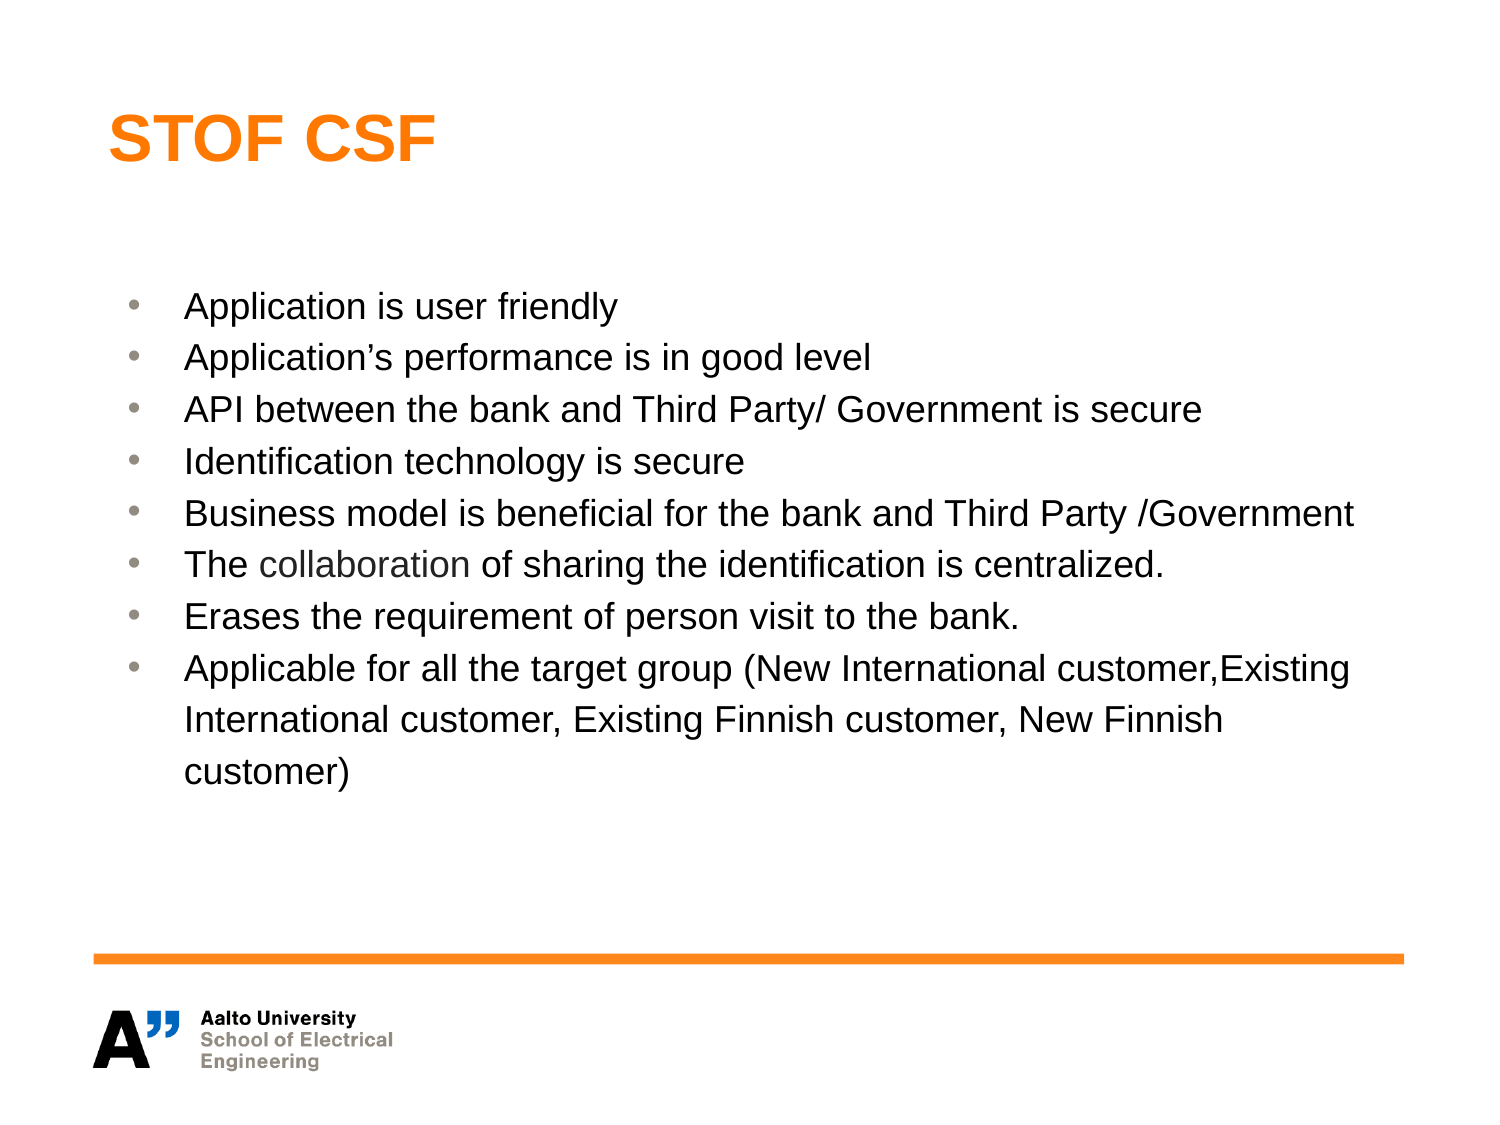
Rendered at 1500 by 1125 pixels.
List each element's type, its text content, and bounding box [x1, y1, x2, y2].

list Application is user friendly Application’s performance is in good level API between the bank and Third Party/ Government is secure Identification technology is secure Business model is beneficial for the bank and Third Party /Government The collaboration of sharing the identification is centralized. Erases the requirement of person visit to the bank. Applicable for all the target group (New International customer,Existing International customer, Existing Finnish customer, New Finnish customer) [94, 259, 1405, 939]
picture [35, 953, 449, 1125]
title STOF CSF [94, 80, 1405, 258]
